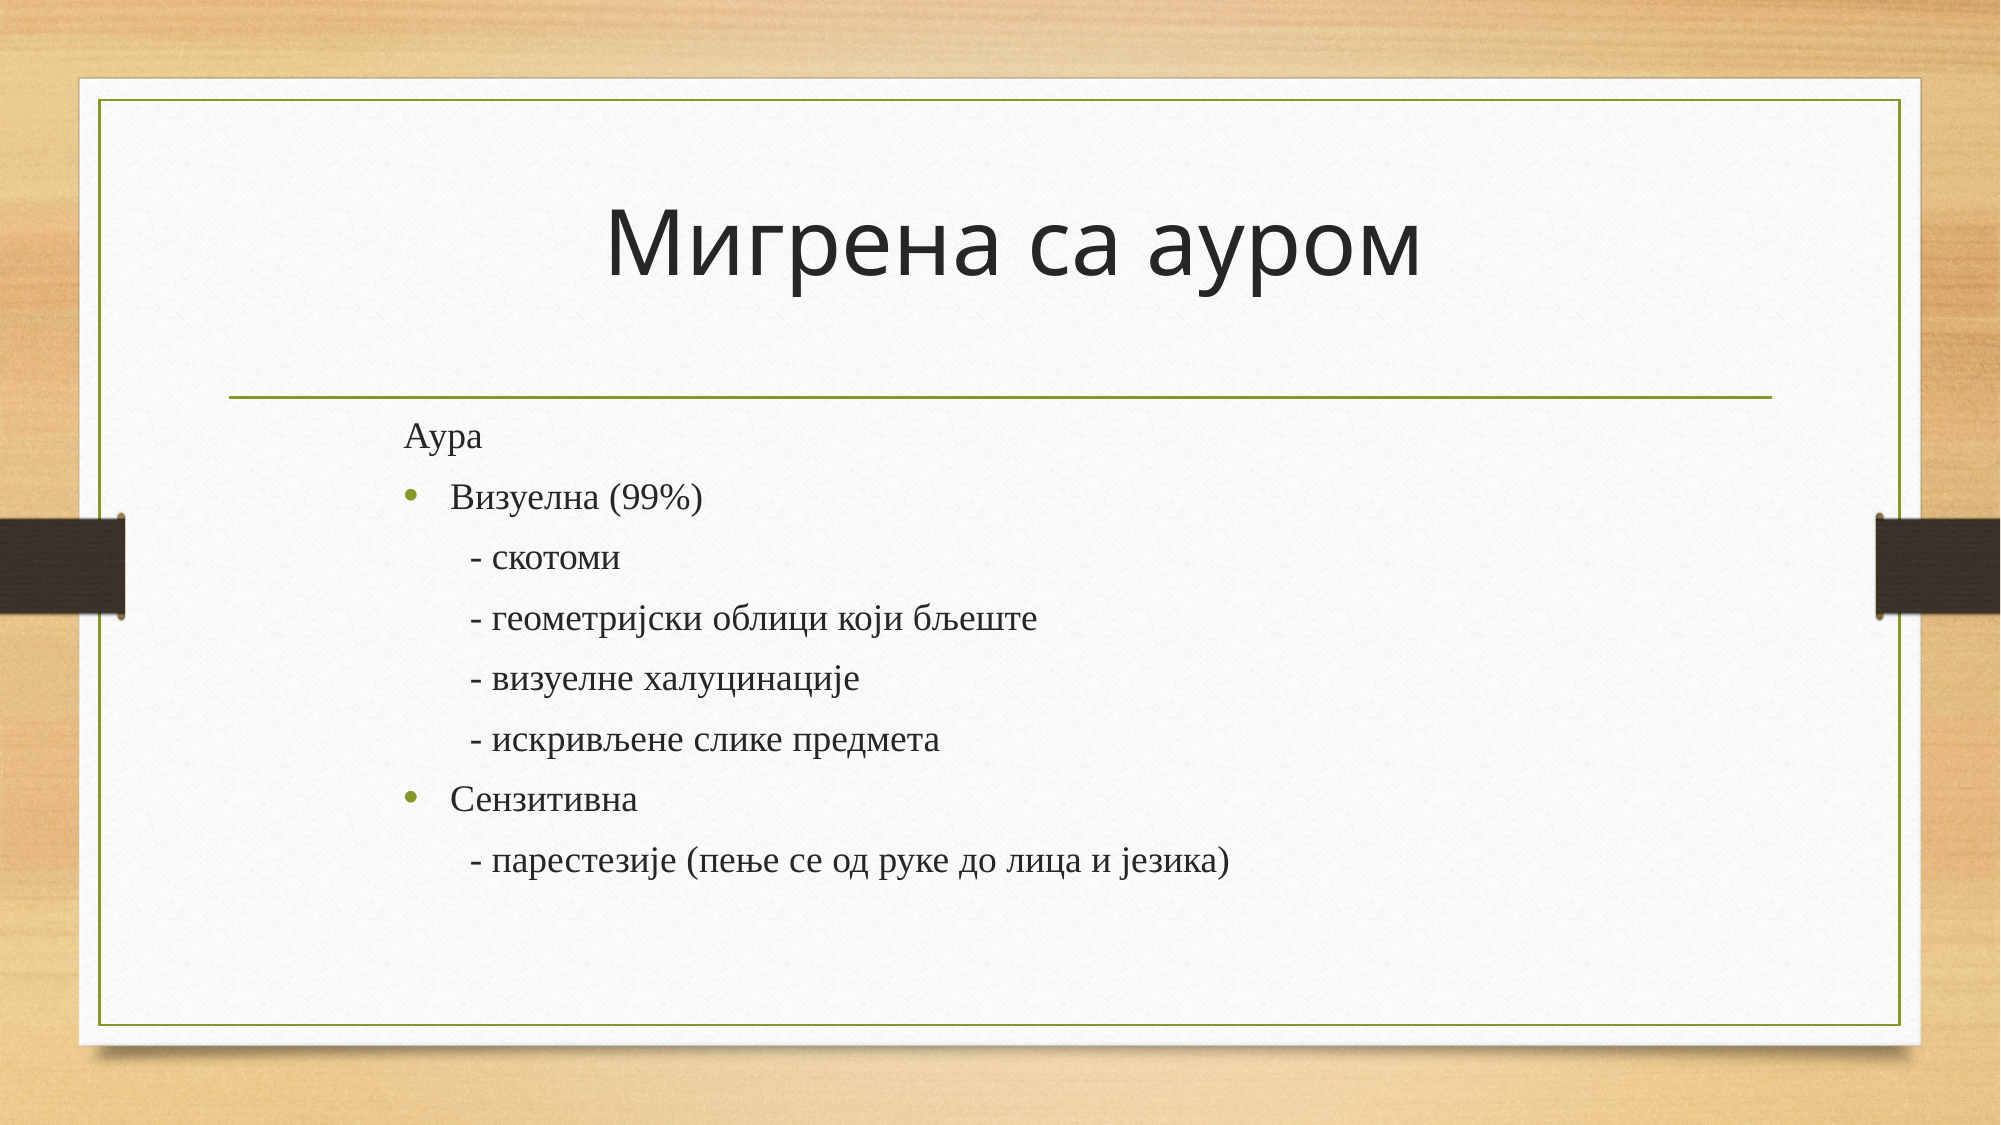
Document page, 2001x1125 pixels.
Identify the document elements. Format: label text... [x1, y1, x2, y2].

picture [0, 0, 2001, 1125]
title Мигрена са ауром [326, 160, 1703, 318]
list Аура Визуелна (99%) - скотоми - геометријски облици који бљеште - визуелне халуцинације - искривљене слике предмета Сензитивна - парестезије (пење се од руке до лица и језика) [388, 408, 1641, 939]
